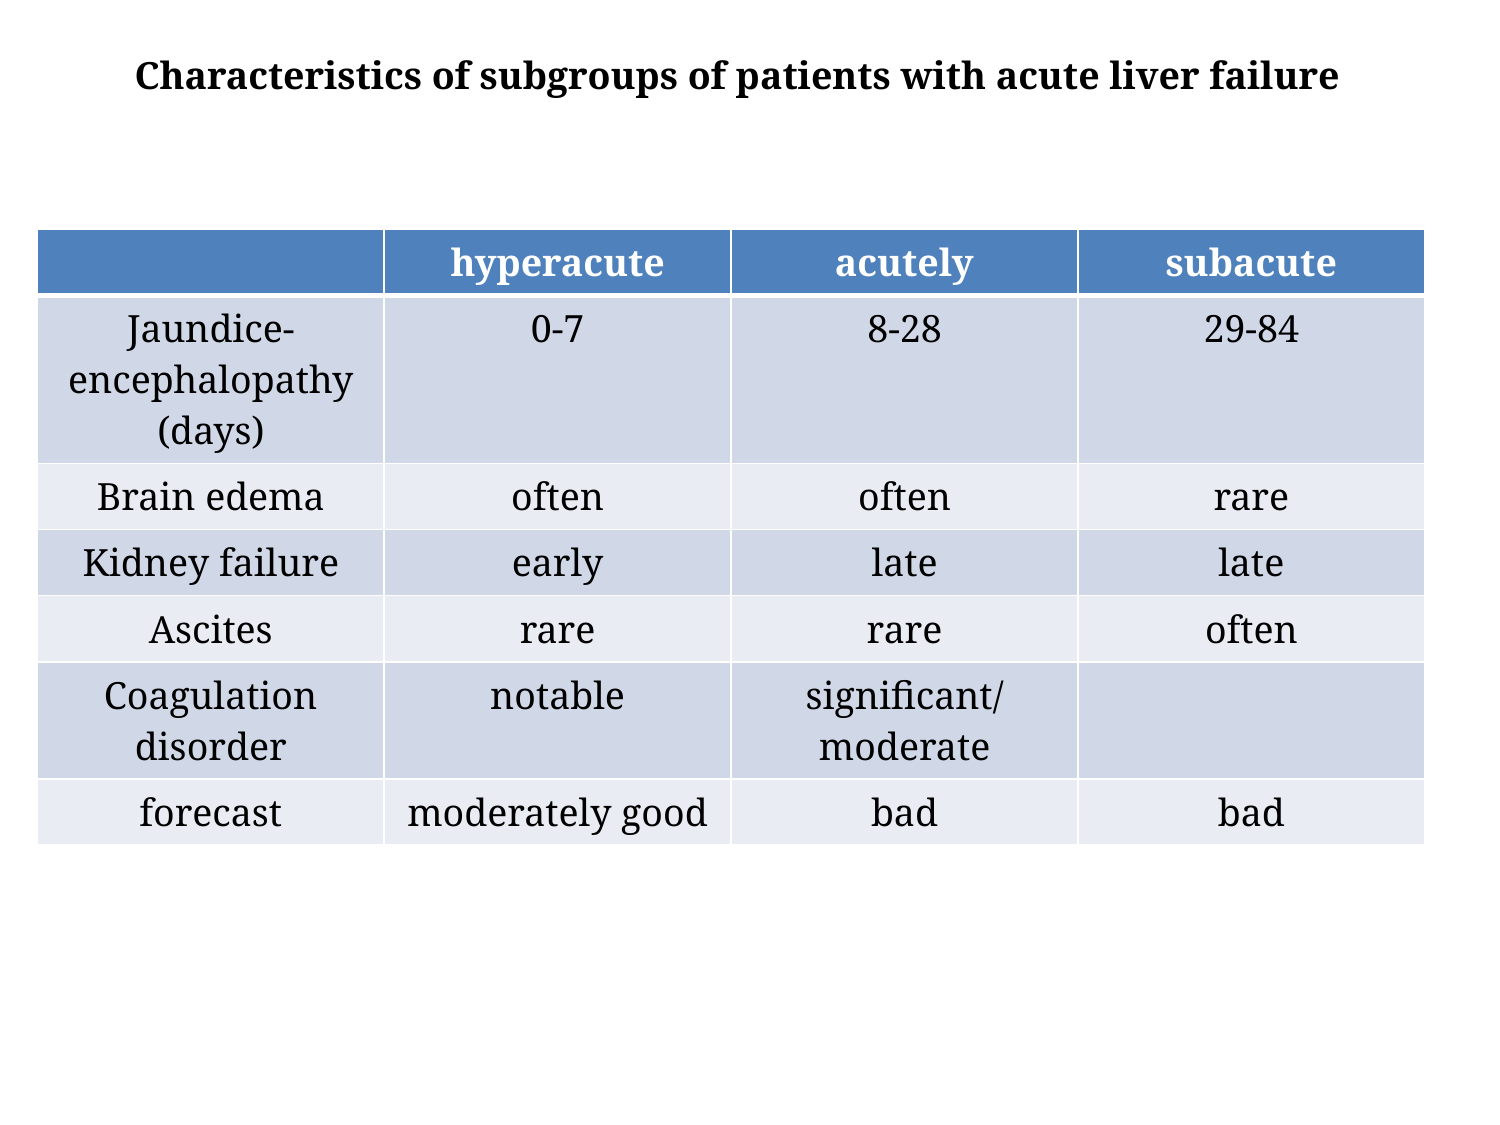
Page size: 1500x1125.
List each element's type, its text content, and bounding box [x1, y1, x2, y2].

table_cell rare [385, 596, 730, 661]
table_cell rare [1079, 464, 1424, 529]
table_cell Coagulation disorder [38, 663, 383, 778]
table_cell late [732, 530, 1077, 595]
table_cell 8-28 [732, 298, 1077, 463]
text_box Characteristics of subgroups of patients with acute liver failure [0, 44, 1475, 105]
table_cell early [385, 530, 730, 595]
table_cell rare [732, 596, 1077, 661]
table_cell 0-7 [385, 298, 730, 463]
table_cell bad [732, 780, 1077, 844]
table_cell moderately good [385, 780, 730, 844]
table_cell late [1079, 530, 1424, 595]
table_header subacute [1079, 230, 1424, 293]
table_cell [1079, 663, 1424, 778]
table_cell often [1079, 596, 1424, 661]
table_cell Brain edema [38, 464, 383, 529]
table_cell Kidney failure [38, 530, 383, 595]
table_cell bad [1079, 780, 1424, 844]
table_header acutely [732, 230, 1077, 293]
table_cell Jaundice- encephalopathy (days) [38, 298, 383, 463]
table_cell notable [385, 663, 730, 778]
table_cell significant/moderate [732, 663, 1077, 778]
table_header hyperacute [385, 230, 730, 293]
table_cell Ascites [38, 596, 383, 661]
table_cell often [732, 464, 1077, 529]
table_cell 29-84 [1079, 298, 1424, 463]
table_cell forecast [38, 780, 383, 844]
table_header [38, 230, 383, 293]
table_cell often [385, 464, 730, 529]
